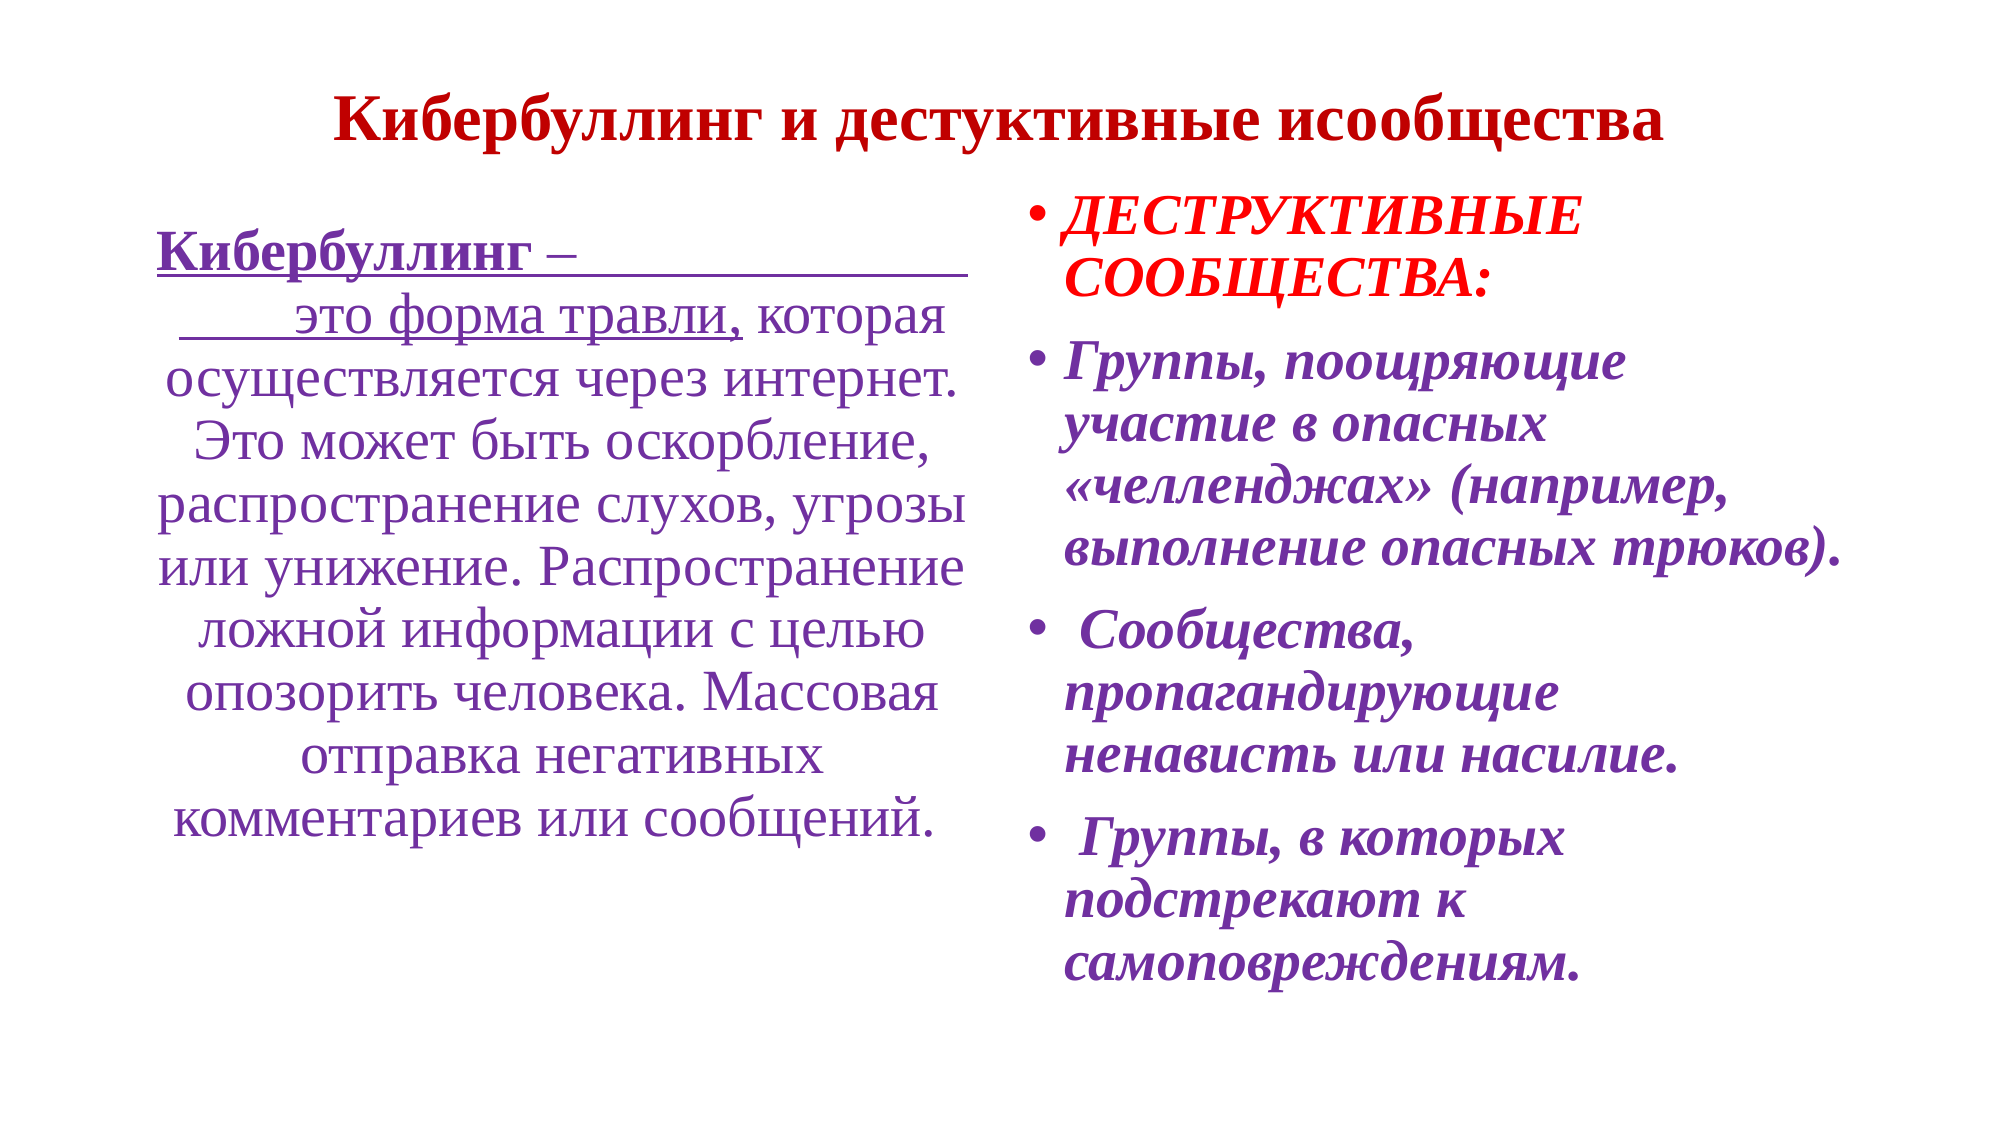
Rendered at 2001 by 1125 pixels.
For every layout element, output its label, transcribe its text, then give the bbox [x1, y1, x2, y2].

list Кибербуллинг – это форма травли, которая осуществляется через интернет. Это может быть оскорбление, распространение слухов, угрозы или унижение. Распространение ложной информации с целью опозорить человека. Массовая отправка негативных комментариев или сообщений. [137, 213, 988, 1014]
title Кибербуллинг и дестуктивные исообщества [137, 59, 1863, 177]
list ДЕСТРУКТИВНЫЕ СООБЩЕСТВА: Группы, поощряющие участие в опасных «челленджах» (например, выполнение опасных трюков). Сообщества, пропагандирующие ненависть или насилие. Группы, в которых подстрекают к самоповреждениям. [1012, 176, 1863, 1014]
